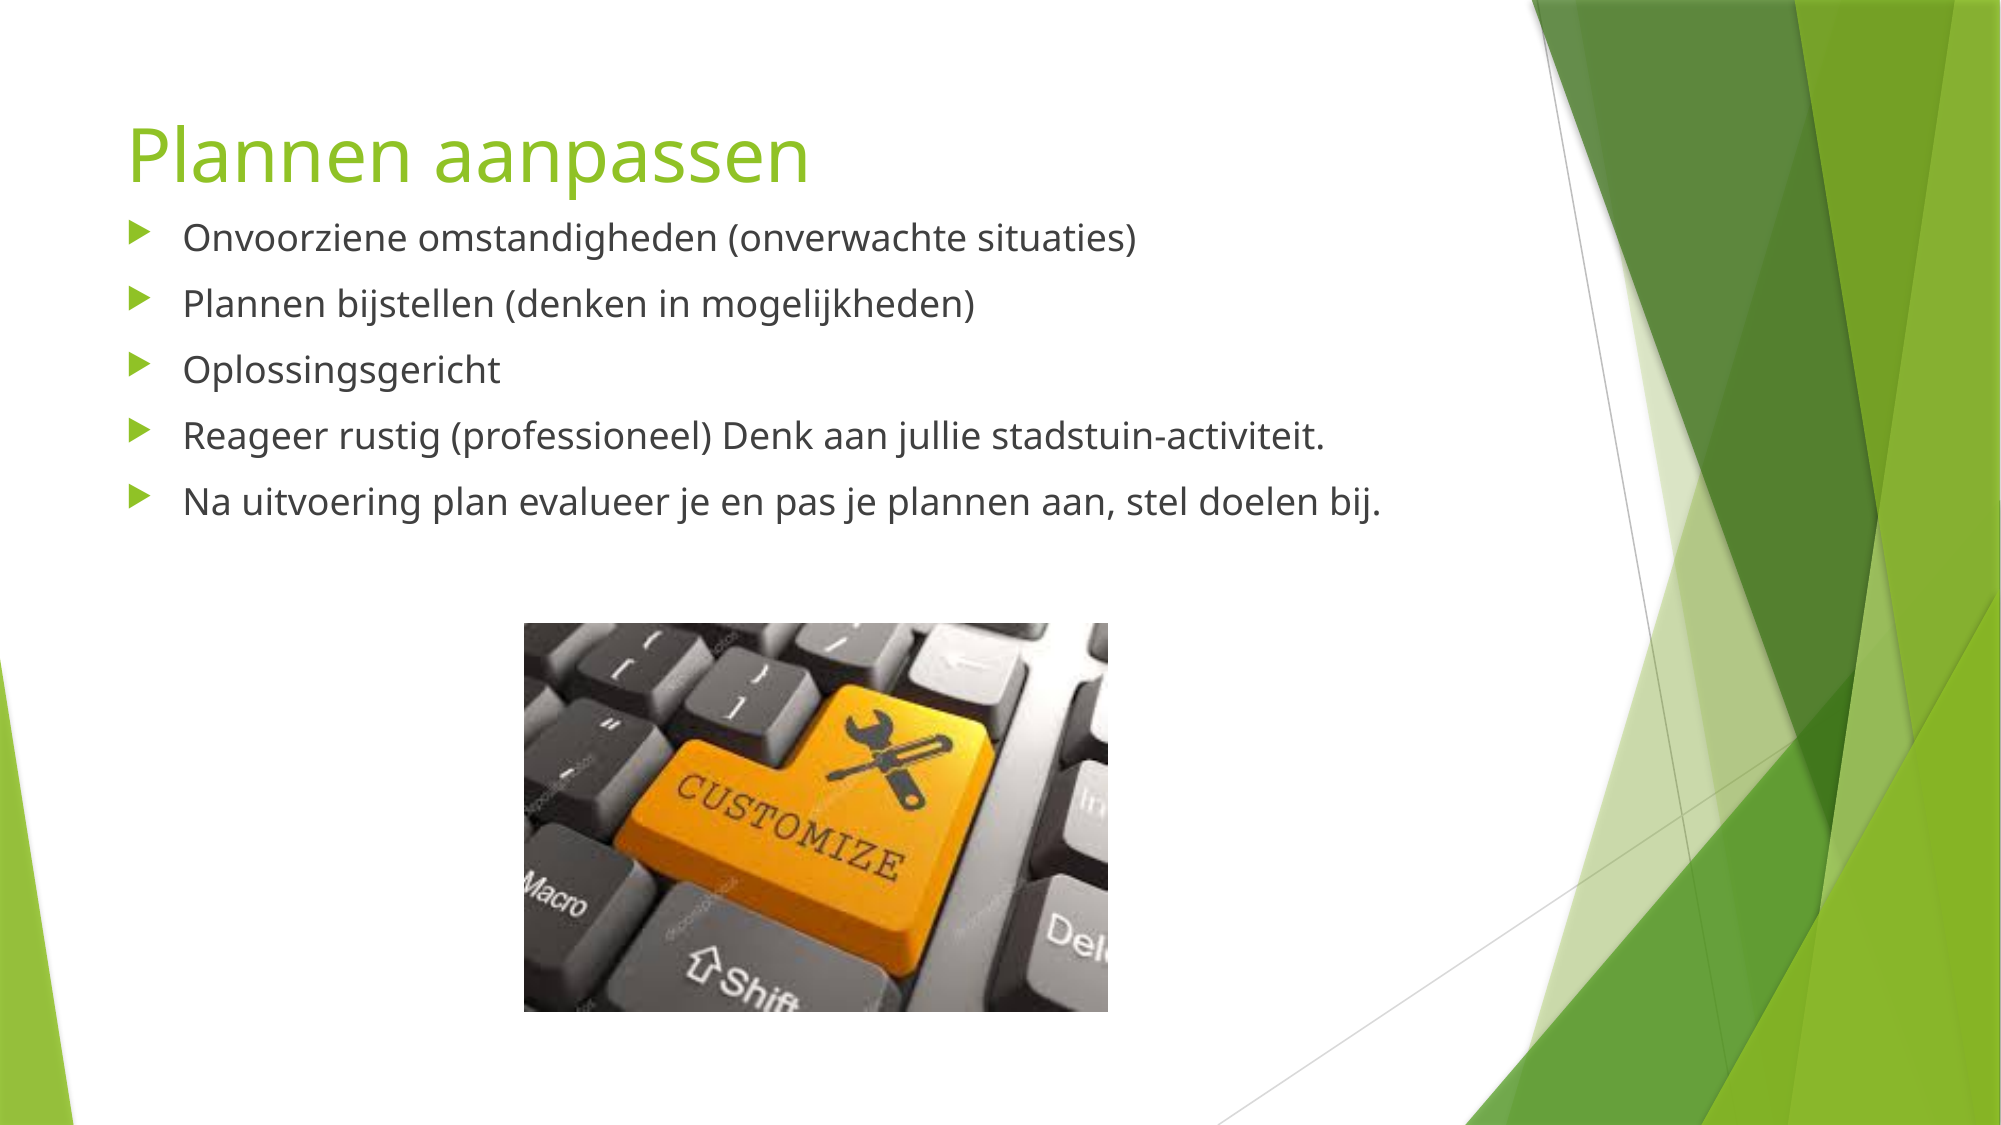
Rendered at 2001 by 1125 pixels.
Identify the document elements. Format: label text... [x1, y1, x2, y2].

picture [524, 622, 1109, 1012]
list Onvoorziene omstandigheden (onverwachte situaties) Plannen bijstellen (denken in mogelijkheden) Oplossingsgericht Reageer rustig (professioneel) Denk aan jullie stadstuin-activiteit. Na uitvoering plan evalueer je en pas je plannen aan, stel doelen bij. [111, 206, 1522, 844]
title Plannen aanpassen [111, 99, 1522, 206]
